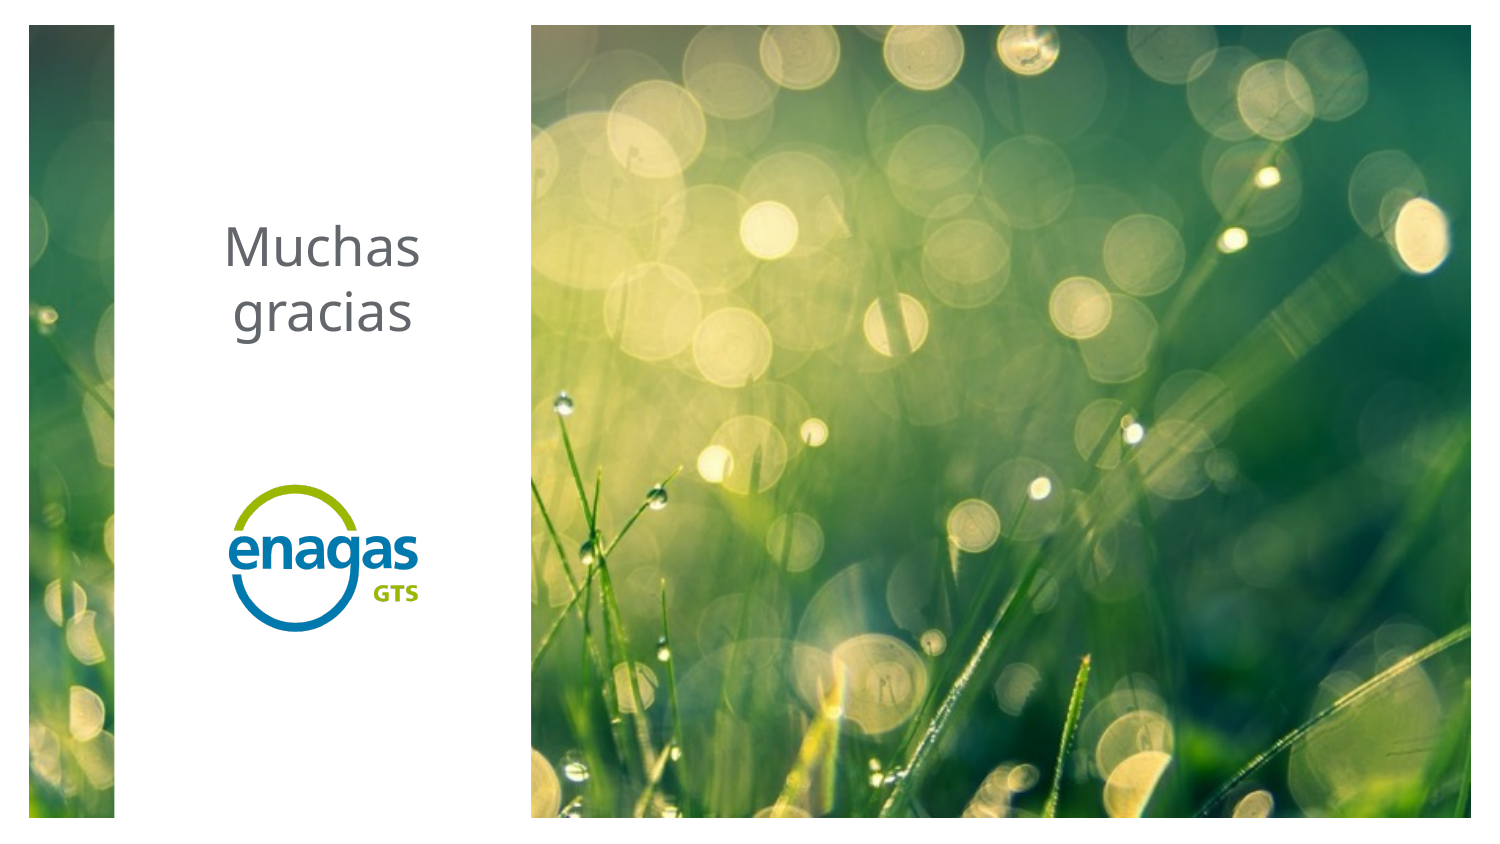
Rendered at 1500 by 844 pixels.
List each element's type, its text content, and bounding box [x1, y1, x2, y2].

list Muchas gracias [161, 212, 484, 344]
picture [223, 474, 423, 642]
picture [532, 25, 1471, 818]
picture [29, 25, 114, 818]
